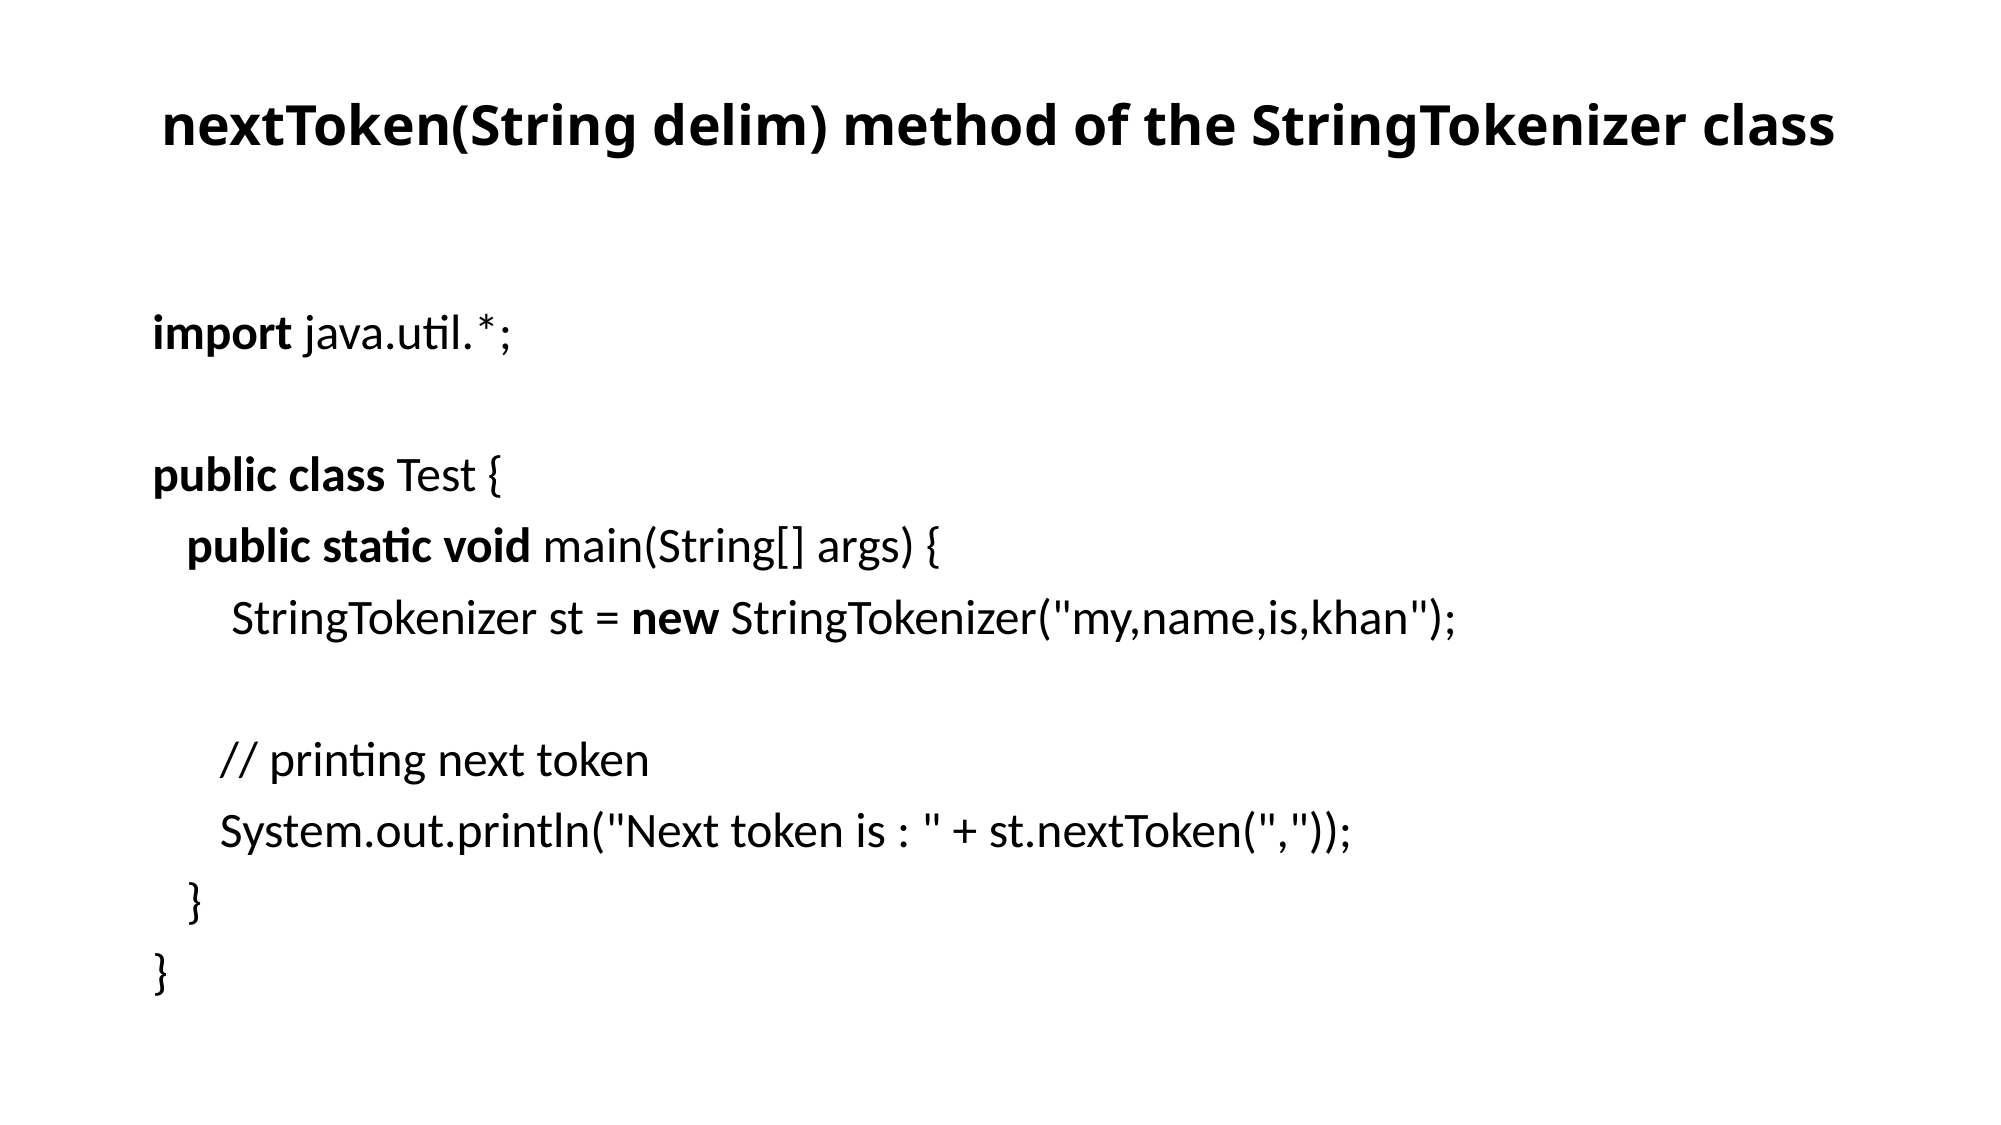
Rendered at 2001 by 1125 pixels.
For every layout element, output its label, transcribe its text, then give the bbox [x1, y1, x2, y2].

list import java.util.*; public class Test { public static void main(String[] args) { StringTokenizer st = new StringTokenizer("my,name,is,khan"); // printing next token System.out.println("Next token is : " + st.nextToken(",")); } } [137, 299, 1863, 1014]
title nextToken(String delim) method of the StringTokenizer class [137, 59, 1863, 278]
